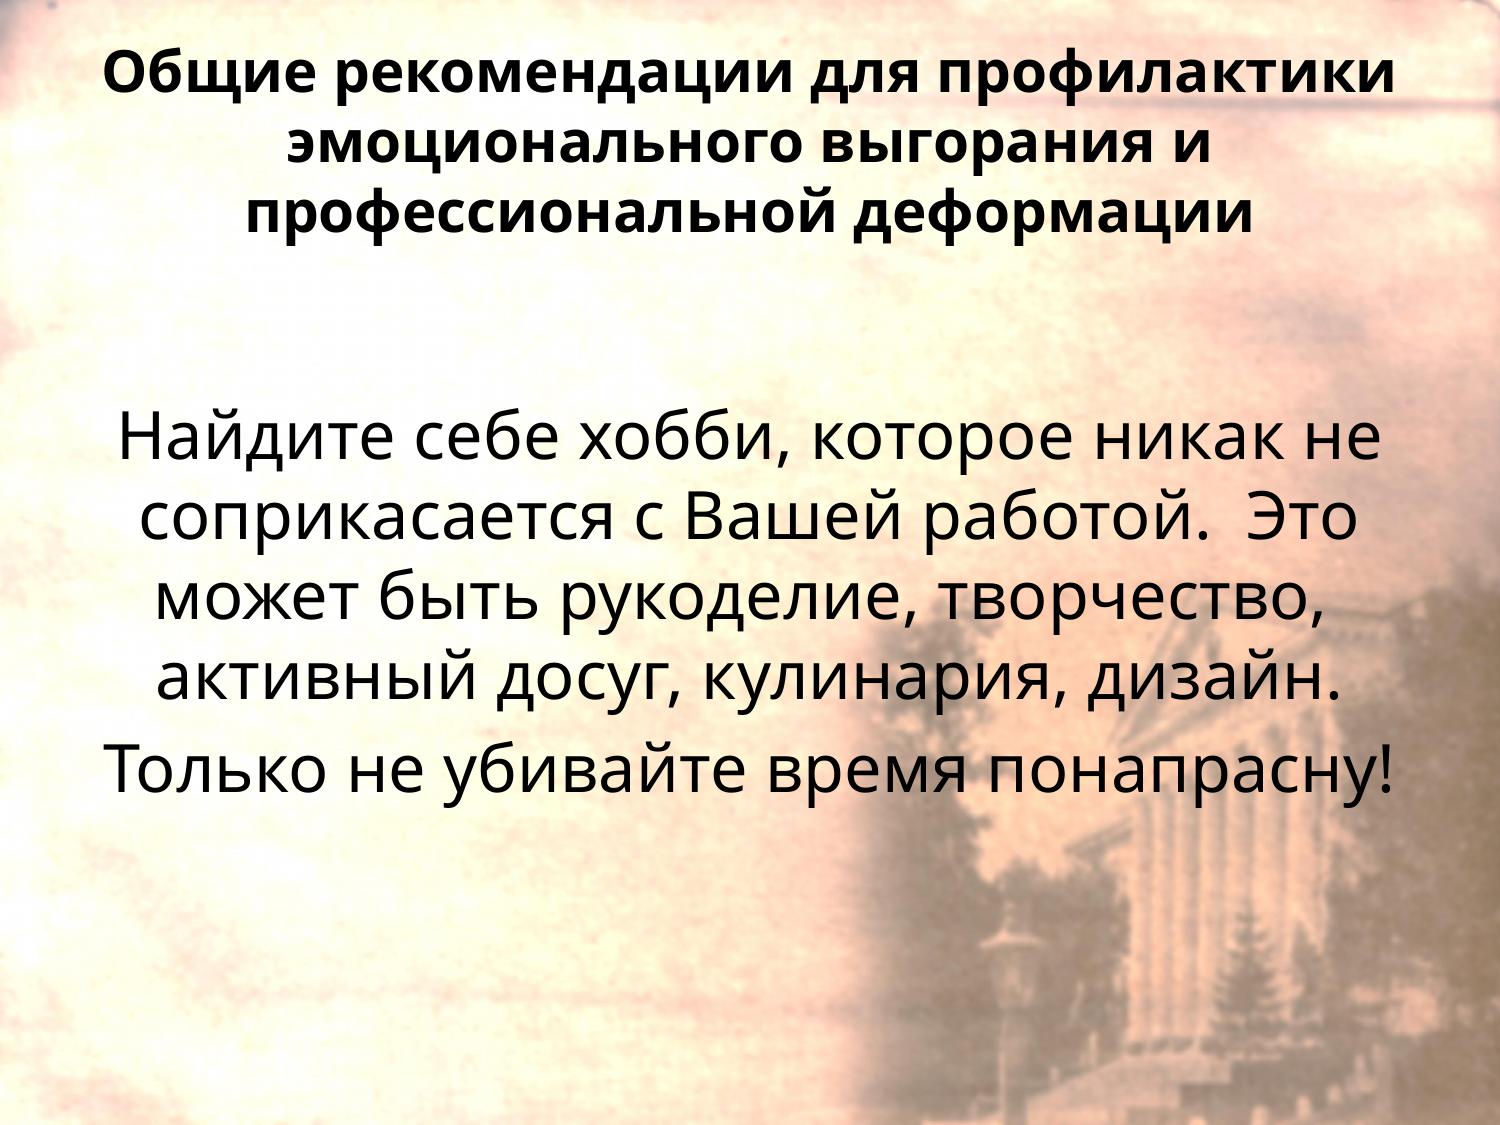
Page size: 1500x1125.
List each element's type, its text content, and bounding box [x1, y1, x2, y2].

list Найдите себе хобби, которое никак не соприкасается с Вашей работой. Это может быть рукоделие, творчество, активный досуг, кулинария, дизайн. Только не убивайте время понапрасну! [75, 385, 1425, 1005]
picture [0, 0, 1500, 1125]
title Общие рекомендации для профилактики эмоционального выгорания и профессиональной деформации [75, 45, 1425, 233]
